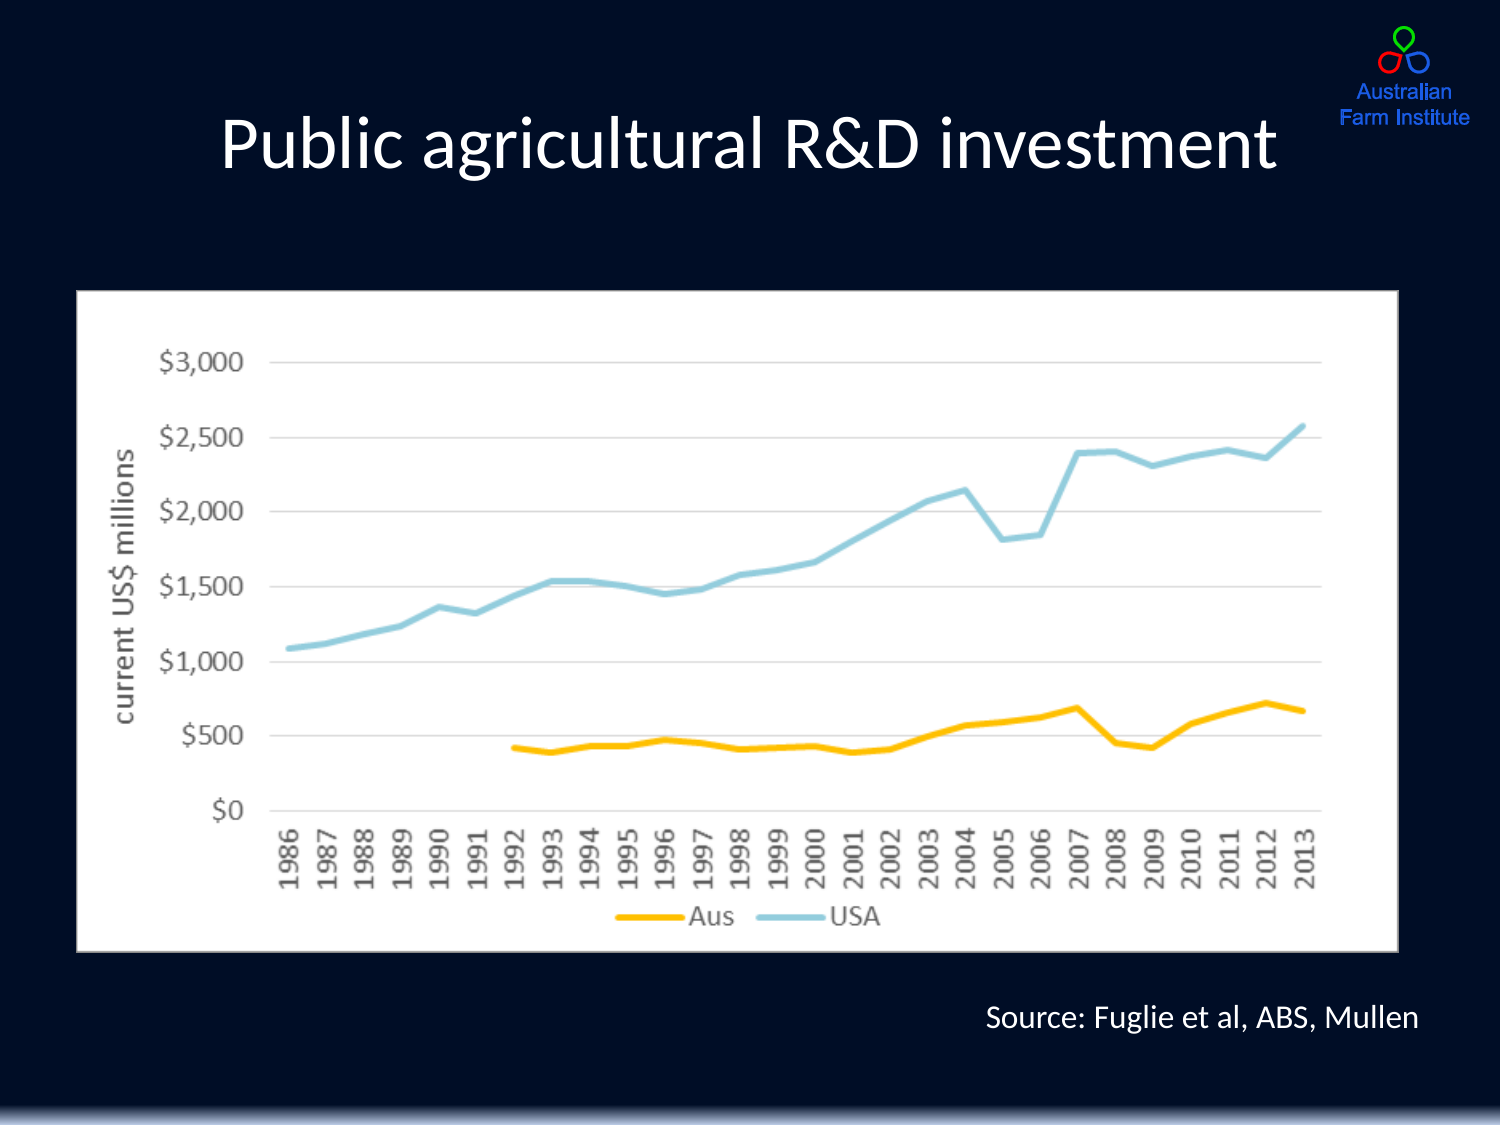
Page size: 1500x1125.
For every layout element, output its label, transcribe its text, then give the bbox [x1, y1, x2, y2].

title Public agricultural R&D investment [75, 45, 1425, 233]
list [76, 290, 1399, 953]
text_box Source: Fuglie et al, ABS, Mullen [702, 987, 1436, 1043]
